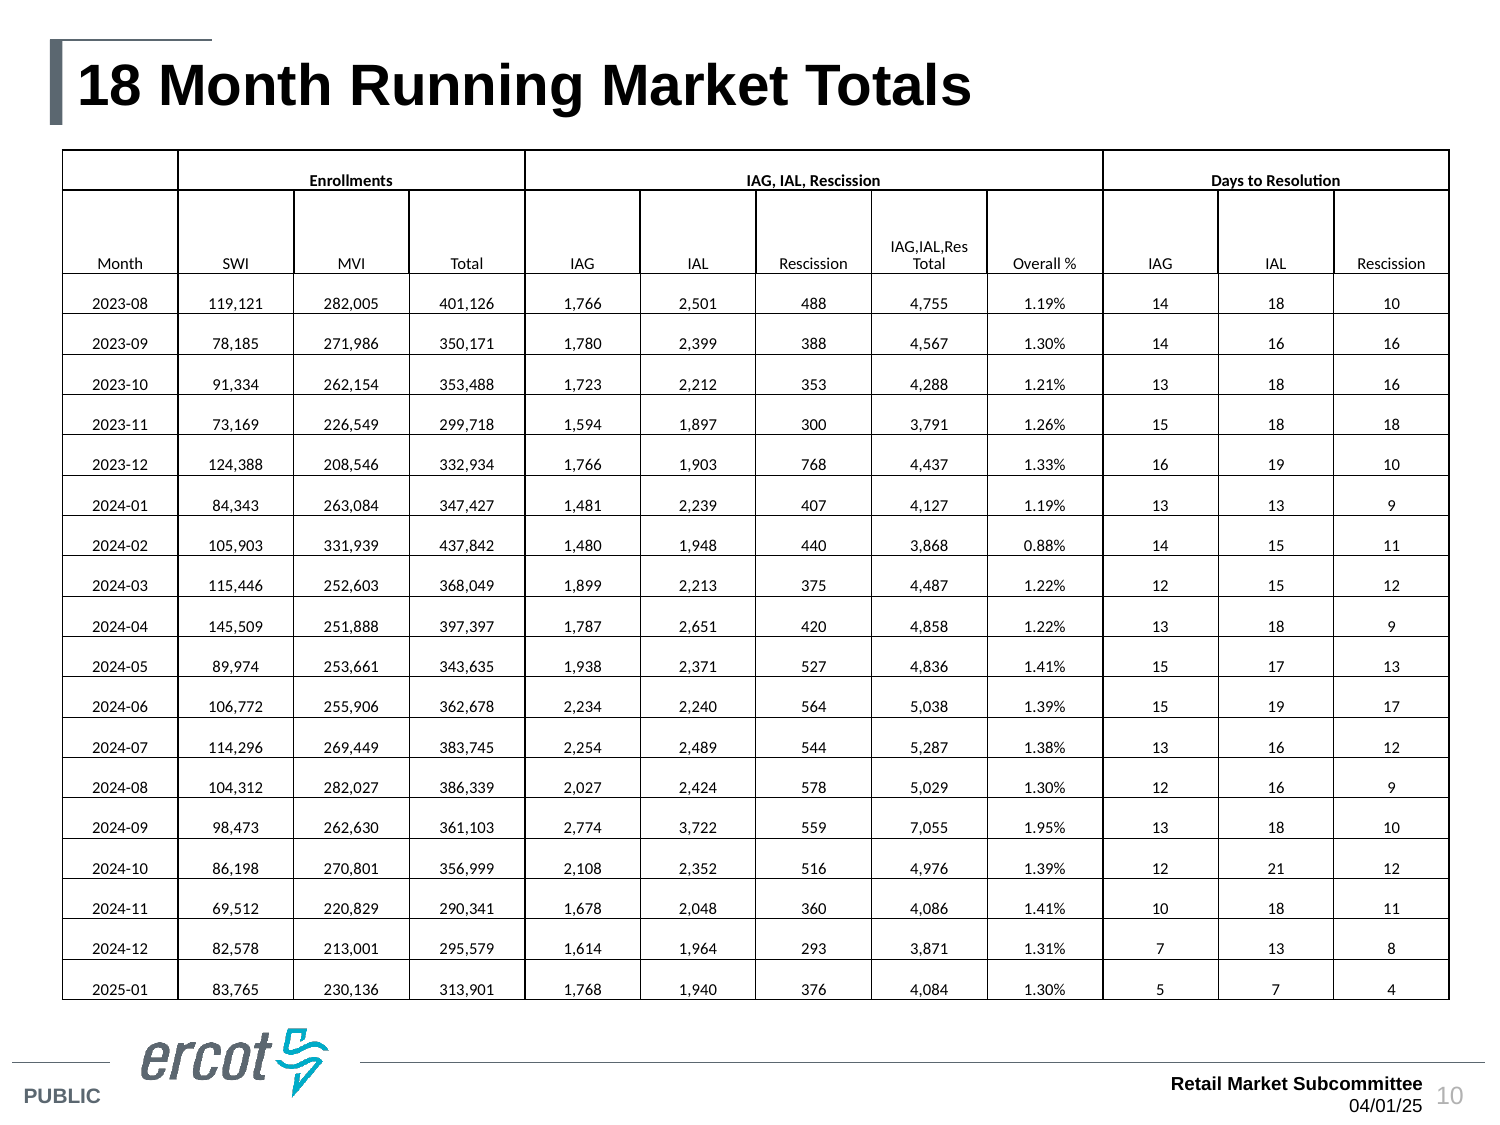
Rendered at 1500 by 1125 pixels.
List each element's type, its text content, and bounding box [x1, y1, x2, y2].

table_cell 2,239 [641, 476, 755, 515]
table_cell 18 [1219, 798, 1333, 838]
table_cell 83,765 [179, 960, 293, 999]
table_cell SWI [179, 191, 293, 273]
table_cell 18 [1219, 395, 1333, 434]
table_cell 300 [756, 395, 871, 434]
title 18 Month Running Market Totals [62, 39, 1450, 149]
table_cell 13 [1104, 798, 1218, 838]
table_cell 1,940 [641, 960, 755, 999]
table_cell 1.95% [988, 798, 1102, 838]
table_cell 82,578 [179, 919, 293, 959]
table_cell 2023-10 [63, 355, 177, 394]
table_cell 119,121 [179, 274, 293, 313]
table_cell 559 [756, 798, 871, 838]
table_cell 98,473 [179, 798, 293, 838]
table_cell 397,397 [410, 597, 524, 636]
table_cell 1.41% [988, 879, 1102, 918]
table_cell 2,027 [526, 758, 640, 797]
table_cell 1.33% [988, 435, 1102, 475]
table_cell 1.38% [988, 718, 1102, 757]
table_cell 1,899 [526, 556, 640, 596]
table_cell 15 [1219, 516, 1333, 555]
table_cell 516 [756, 839, 871, 878]
table_cell 1.26% [988, 395, 1102, 434]
table_cell 7,055 [872, 798, 987, 838]
table_cell 1,480 [526, 516, 640, 555]
table_cell 1.21% [988, 355, 1102, 394]
table_cell IAG [526, 191, 639, 273]
table_cell 2024-01 [63, 476, 177, 515]
table_cell 12 [1334, 718, 1448, 757]
table_cell 2,254 [526, 718, 640, 757]
table_cell 124,388 [179, 435, 293, 475]
table_cell Rescission [1335, 191, 1448, 273]
table_cell 2,048 [641, 879, 755, 918]
table_cell Rescission [757, 191, 871, 273]
table_cell 4 [1334, 960, 1448, 999]
table_cell 1.41% [988, 637, 1102, 676]
table_cell 262,154 [294, 355, 409, 394]
table_cell 270,801 [294, 839, 409, 878]
table_cell 293 [756, 919, 871, 959]
table_cell 220,829 [294, 879, 409, 918]
table_cell 2023-12 [63, 435, 177, 475]
table_cell 353 [756, 355, 871, 394]
table_cell 383,745 [410, 718, 524, 757]
table_cell MVI [295, 191, 408, 273]
table_cell 295,579 [410, 919, 524, 959]
table_cell 73,169 [179, 395, 293, 434]
table_cell 375 [756, 556, 871, 596]
table_cell 16 [1219, 718, 1333, 757]
table_cell 115,446 [179, 556, 293, 596]
table_cell 2,501 [641, 274, 755, 313]
table_cell 1.30% [988, 960, 1102, 999]
table_cell 16 [1219, 758, 1333, 797]
table_cell 2023-11 [63, 395, 177, 434]
table_cell 84,343 [179, 476, 293, 515]
table_cell 253,661 [294, 637, 409, 676]
table_cell 14 [1104, 314, 1218, 354]
table_cell 13 [1104, 718, 1218, 757]
table_cell 13 [1219, 476, 1333, 515]
table_cell 2024-10 [63, 839, 177, 878]
table_cell 440 [756, 516, 871, 555]
table_cell 2,240 [641, 677, 755, 717]
table_cell 353,488 [410, 355, 524, 394]
table_cell Overall % [988, 191, 1102, 273]
table_cell 12 [1104, 556, 1218, 596]
table_cell 2024-11 [63, 879, 177, 918]
table_cell 2025-01 [63, 960, 177, 999]
table_cell 17 [1219, 637, 1333, 676]
table_cell 15 [1104, 677, 1218, 717]
text_box Retail Market Subcommittee 04/01/25 [1124, 1064, 1438, 1125]
table_cell 1,678 [526, 879, 640, 918]
table_cell 12 [1334, 556, 1448, 596]
table_cell 12 [1104, 758, 1218, 797]
table_cell 255,906 [294, 677, 409, 717]
table_cell 578 [756, 758, 871, 797]
table_cell 1,964 [641, 919, 755, 959]
table_cell 2024-06 [63, 677, 177, 717]
table_cell 299,718 [410, 395, 524, 434]
table_cell 2024-09 [63, 798, 177, 838]
table_cell 89,974 [179, 637, 293, 676]
table_cell 350,171 [410, 314, 524, 354]
table_cell 343,635 [410, 637, 524, 676]
table_cell 10 [1334, 798, 1448, 838]
table_cell 9 [1334, 476, 1448, 515]
table_cell 16 [1334, 355, 1448, 394]
table_cell 252,603 [294, 556, 409, 596]
table_cell 376 [756, 960, 871, 999]
table_cell 1.39% [988, 677, 1102, 717]
table_cell 1,903 [641, 435, 755, 475]
table_cell 7 [1104, 919, 1218, 959]
table_cell 1,614 [526, 919, 640, 959]
table_cell 2023-09 [63, 314, 177, 354]
table_cell 401,126 [410, 274, 524, 313]
table_cell 1,768 [526, 960, 640, 999]
table_cell 1,897 [641, 395, 755, 434]
table_cell 86,198 [179, 839, 293, 878]
table_cell 213,001 [294, 919, 409, 959]
table_cell 2,651 [641, 597, 755, 636]
table_cell 2023-08 [63, 274, 177, 313]
table_cell 271,986 [294, 314, 409, 354]
table_cell 1,723 [526, 355, 640, 394]
table_cell 21 [1219, 839, 1333, 878]
table_cell 4,086 [872, 879, 987, 918]
table_cell 420 [756, 597, 871, 636]
table_cell 251,888 [294, 597, 409, 636]
table_cell 2024-03 [63, 556, 177, 596]
table_cell 15 [1219, 556, 1333, 596]
table_cell 18 [1219, 879, 1333, 918]
table_cell 3,868 [872, 516, 987, 555]
table_cell 17 [1334, 677, 1448, 717]
table_cell 4,084 [872, 960, 987, 999]
table_cell 2,424 [641, 758, 755, 797]
table_cell 527 [756, 637, 871, 676]
table_cell 78,185 [179, 314, 293, 354]
table_cell IAG [1104, 191, 1217, 273]
table_cell 544 [756, 718, 871, 757]
table_cell 1,787 [526, 597, 640, 636]
table_cell 4,487 [872, 556, 987, 596]
table_cell 14 [1104, 516, 1218, 555]
table_cell IAG,IAL,Res Total [872, 191, 986, 273]
table_cell Total [410, 191, 524, 273]
table_cell 2024-12 [63, 919, 177, 959]
table_cell 9 [1334, 758, 1448, 797]
table_cell 145,509 [179, 597, 293, 636]
table_cell 386,339 [410, 758, 524, 797]
table_cell 2024-08 [63, 758, 177, 797]
table_cell 1,938 [526, 637, 640, 676]
table_cell 4,836 [872, 637, 987, 676]
table_cell 14 [1104, 274, 1218, 313]
table_cell 4,976 [872, 839, 987, 878]
table_cell 262,630 [294, 798, 409, 838]
table_cell 12 [1334, 839, 1448, 878]
table_cell 1.39% [988, 839, 1102, 878]
table_cell 3,722 [641, 798, 755, 838]
table_cell 13 [1104, 597, 1218, 636]
table_cell 2,352 [641, 839, 755, 878]
table_cell 347,427 [410, 476, 524, 515]
table_cell 2,212 [641, 355, 755, 394]
table_cell 1,594 [526, 395, 640, 434]
table_cell 2,108 [526, 839, 640, 878]
table_cell 368,049 [410, 556, 524, 596]
picture [137, 1024, 332, 1100]
table_cell 768 [756, 435, 871, 475]
table_cell 226,549 [294, 395, 409, 434]
table_cell 18 [1334, 395, 1448, 434]
table_cell 8 [1334, 919, 1448, 959]
table_cell 4,437 [872, 435, 987, 475]
table_cell 332,934 [410, 435, 524, 475]
table_cell 11 [1334, 879, 1448, 918]
table_cell 16 [1219, 314, 1333, 354]
table_cell 106,772 [179, 677, 293, 717]
table_cell 208,546 [294, 435, 409, 475]
table_cell 2,371 [641, 637, 755, 676]
table_cell 2,234 [526, 677, 640, 717]
table_cell 313,901 [410, 960, 524, 999]
table_cell 437,842 [410, 516, 524, 555]
table_cell 5,038 [872, 677, 987, 717]
table_cell 5 [1104, 960, 1218, 999]
table_cell 2,213 [641, 556, 755, 596]
table_cell 1,766 [526, 274, 640, 313]
table_cell 356,999 [410, 839, 524, 878]
table_cell 1.22% [988, 597, 1102, 636]
table_cell 1,481 [526, 476, 640, 515]
table_cell 104,312 [179, 758, 293, 797]
table_cell 13 [1219, 919, 1333, 959]
table_cell 9 [1334, 597, 1448, 636]
table_cell 10 [1334, 435, 1448, 475]
slide_number 10 [1438, 1076, 1482, 1113]
table_cell 360 [756, 879, 871, 918]
table_cell 2,489 [641, 718, 755, 757]
table_cell 19 [1219, 677, 1333, 717]
table_cell 1,766 [526, 435, 640, 475]
table_cell 1,780 [526, 314, 640, 354]
table_cell 2024-05 [63, 637, 177, 676]
table_cell 18 [1219, 597, 1333, 636]
table_cell 16 [1104, 435, 1218, 475]
table_cell 91,334 [179, 355, 293, 394]
table_cell 3,871 [872, 919, 987, 959]
table_cell 331,939 [294, 516, 409, 555]
table_cell 282,005 [294, 274, 409, 313]
table_cell 4,858 [872, 597, 987, 636]
table_cell 282,027 [294, 758, 409, 797]
table_cell Month [63, 191, 177, 273]
table_cell 18 [1219, 274, 1333, 313]
table_cell 3,791 [872, 395, 987, 434]
table_header Days to Resolution [1104, 151, 1448, 189]
table_header IAG, IAL, Rescission [526, 151, 1102, 189]
table_cell 388 [756, 314, 871, 354]
table_cell 12 [1104, 839, 1218, 878]
table_cell 1.22% [988, 556, 1102, 596]
table_cell 407 [756, 476, 871, 515]
table_cell 105,903 [179, 516, 293, 555]
table_cell 1.19% [988, 476, 1102, 515]
table_cell 4,755 [872, 274, 987, 313]
table_header [63, 151, 177, 189]
table_cell IAL [1219, 191, 1333, 273]
table_cell 2024-02 [63, 516, 177, 555]
table_cell 5,029 [872, 758, 987, 797]
table_cell 1.31% [988, 919, 1102, 959]
table_cell 2,774 [526, 798, 640, 838]
table_cell 13 [1104, 355, 1218, 394]
table_cell 564 [756, 677, 871, 717]
table_cell 69,512 [179, 879, 293, 918]
table_cell 1.19% [988, 274, 1102, 313]
table_cell 13 [1334, 637, 1448, 676]
table_cell 10 [1104, 879, 1218, 918]
table_cell 16 [1334, 314, 1448, 354]
table_cell 361,103 [410, 798, 524, 838]
table_cell 1.30% [988, 314, 1102, 354]
table_cell 269,449 [294, 718, 409, 757]
table_cell 5,287 [872, 718, 987, 757]
table_cell 488 [756, 274, 871, 313]
table_cell 2024-07 [63, 718, 177, 757]
table_cell 11 [1334, 516, 1448, 555]
table_cell 0.88% [988, 516, 1102, 555]
table_cell 362,678 [410, 677, 524, 717]
table_cell 10 [1334, 274, 1448, 313]
table_cell IAL [641, 191, 755, 273]
table_cell 4,127 [872, 476, 987, 515]
table_cell 7 [1219, 960, 1333, 999]
table_cell 290,341 [410, 879, 524, 918]
table_cell 19 [1219, 435, 1333, 475]
table_cell 2024-04 [63, 597, 177, 636]
table_cell 4,567 [872, 314, 987, 354]
table_cell 1.30% [988, 758, 1102, 797]
table_cell 18 [1219, 355, 1333, 394]
table_cell 13 [1104, 476, 1218, 515]
table_cell 15 [1104, 395, 1218, 434]
table_cell 230,136 [294, 960, 409, 999]
table_cell 1,948 [641, 516, 755, 555]
table_header Enrollments [179, 151, 524, 189]
table_cell 263,084 [294, 476, 409, 515]
table_cell 2,399 [641, 314, 755, 354]
table_cell 15 [1104, 637, 1218, 676]
table_cell 114,296 [179, 718, 293, 757]
table_cell 4,288 [872, 355, 987, 394]
